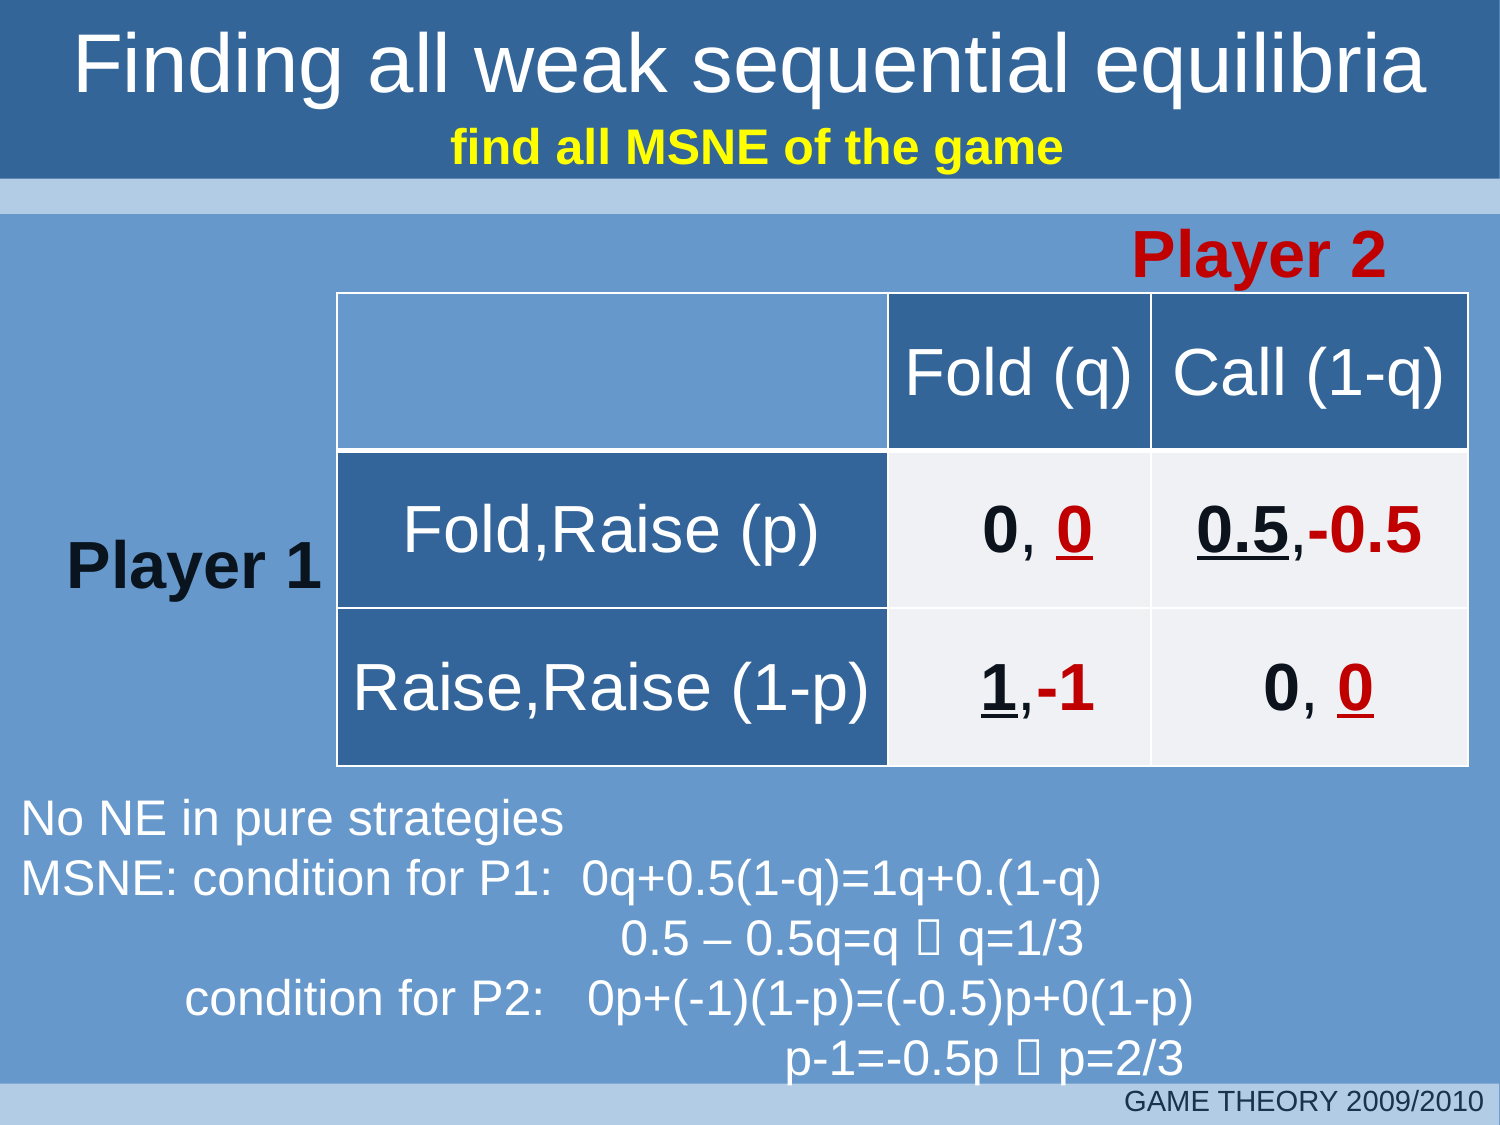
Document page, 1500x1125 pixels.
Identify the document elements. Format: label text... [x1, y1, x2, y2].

text_box Player 1 [0, 514, 390, 610]
table_cell 0, 0 [1152, 609, 1467, 765]
table_cell 0.5,-0.5 [1152, 453, 1467, 607]
table_cell Raise,Raise (1-p) [338, 609, 887, 765]
table_cell Fold,Raise (p) [338, 453, 887, 607]
text_box Player 2 [1019, 203, 1500, 298]
text_box No NE in pure strategies MSNE: condition for P1: 0q+0.5(1-q)=1q+0.(1-q) 0.5 – 0.5q=q  q=1/3 condition for P2: 0p+(-1)(1-p)=(-0.5)p+0(1-p) p-1=-0.5p  p=2/3 [5, 778, 1211, 1093]
text_box find all MSNE of the game [435, 107, 1080, 182]
table_header Call (1-q) [1152, 298, 1467, 448]
title Finding all weak sequential equilibria [0, 0, 1500, 119]
text_box GAME THEORY 2009/2010 [1109, 1075, 1500, 1125]
table_header [338, 294, 887, 448]
table_header Fold (q) [889, 294, 1150, 448]
table_cell 0, 0 [889, 453, 1150, 607]
table_cell 1,-1 [889, 609, 1150, 765]
